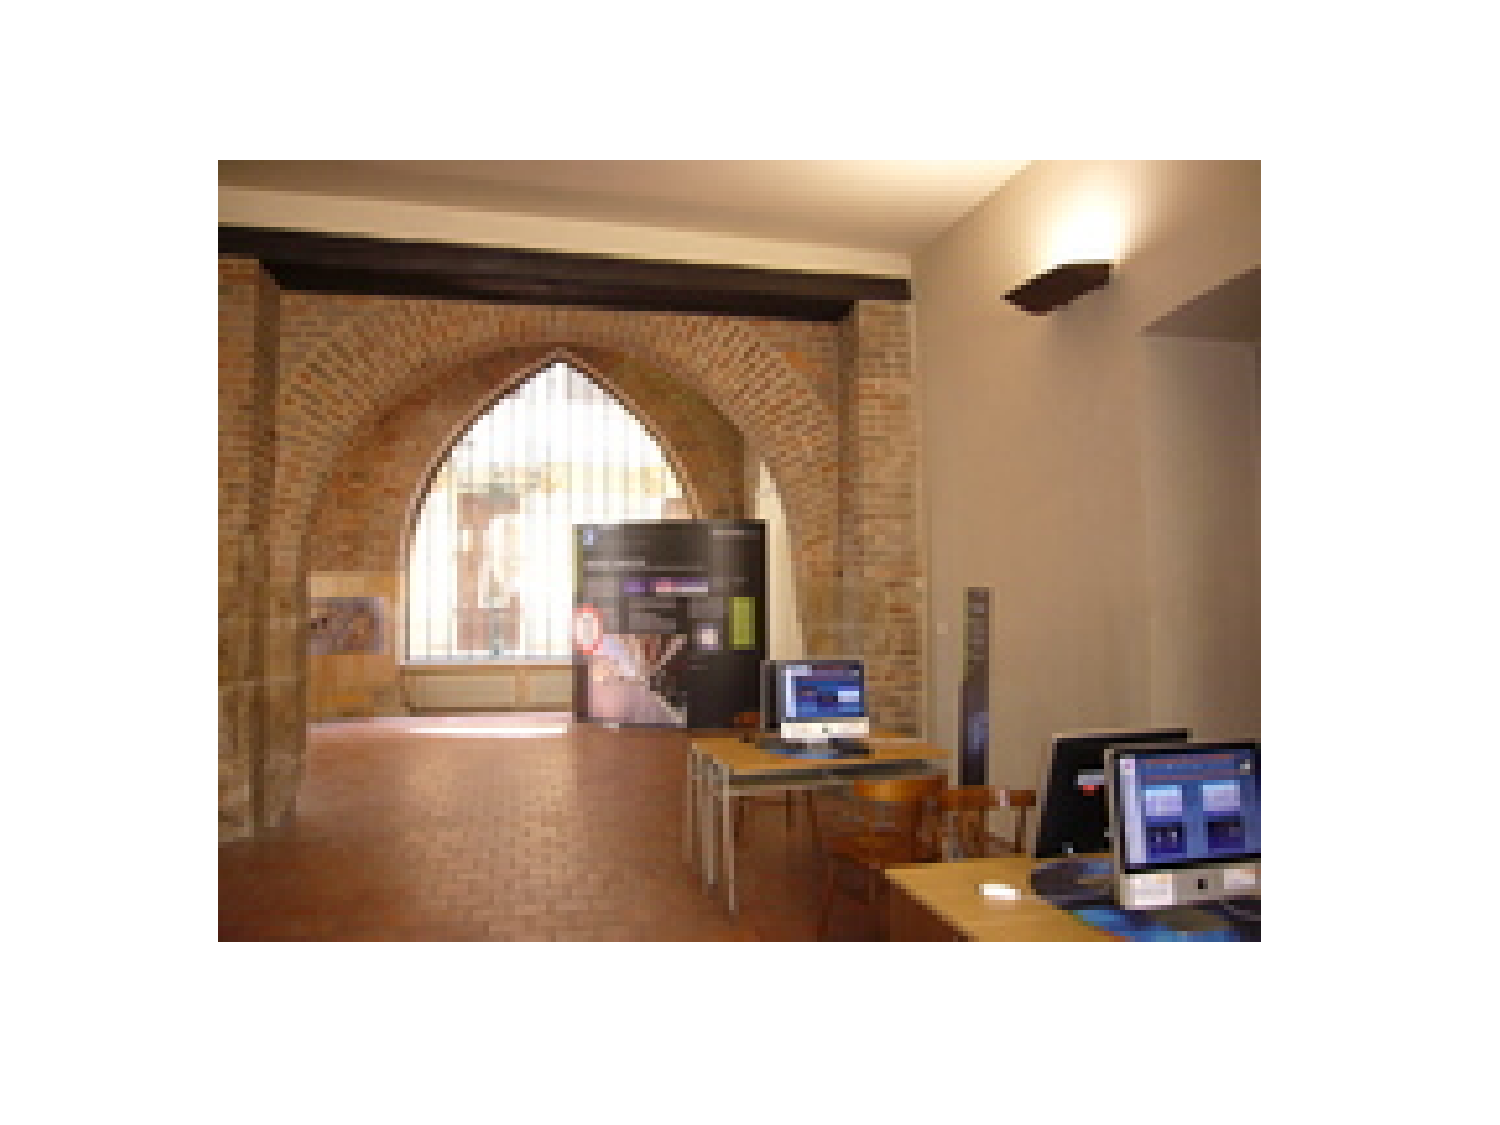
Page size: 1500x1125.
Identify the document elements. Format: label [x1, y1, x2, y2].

picture [218, 160, 1261, 943]
